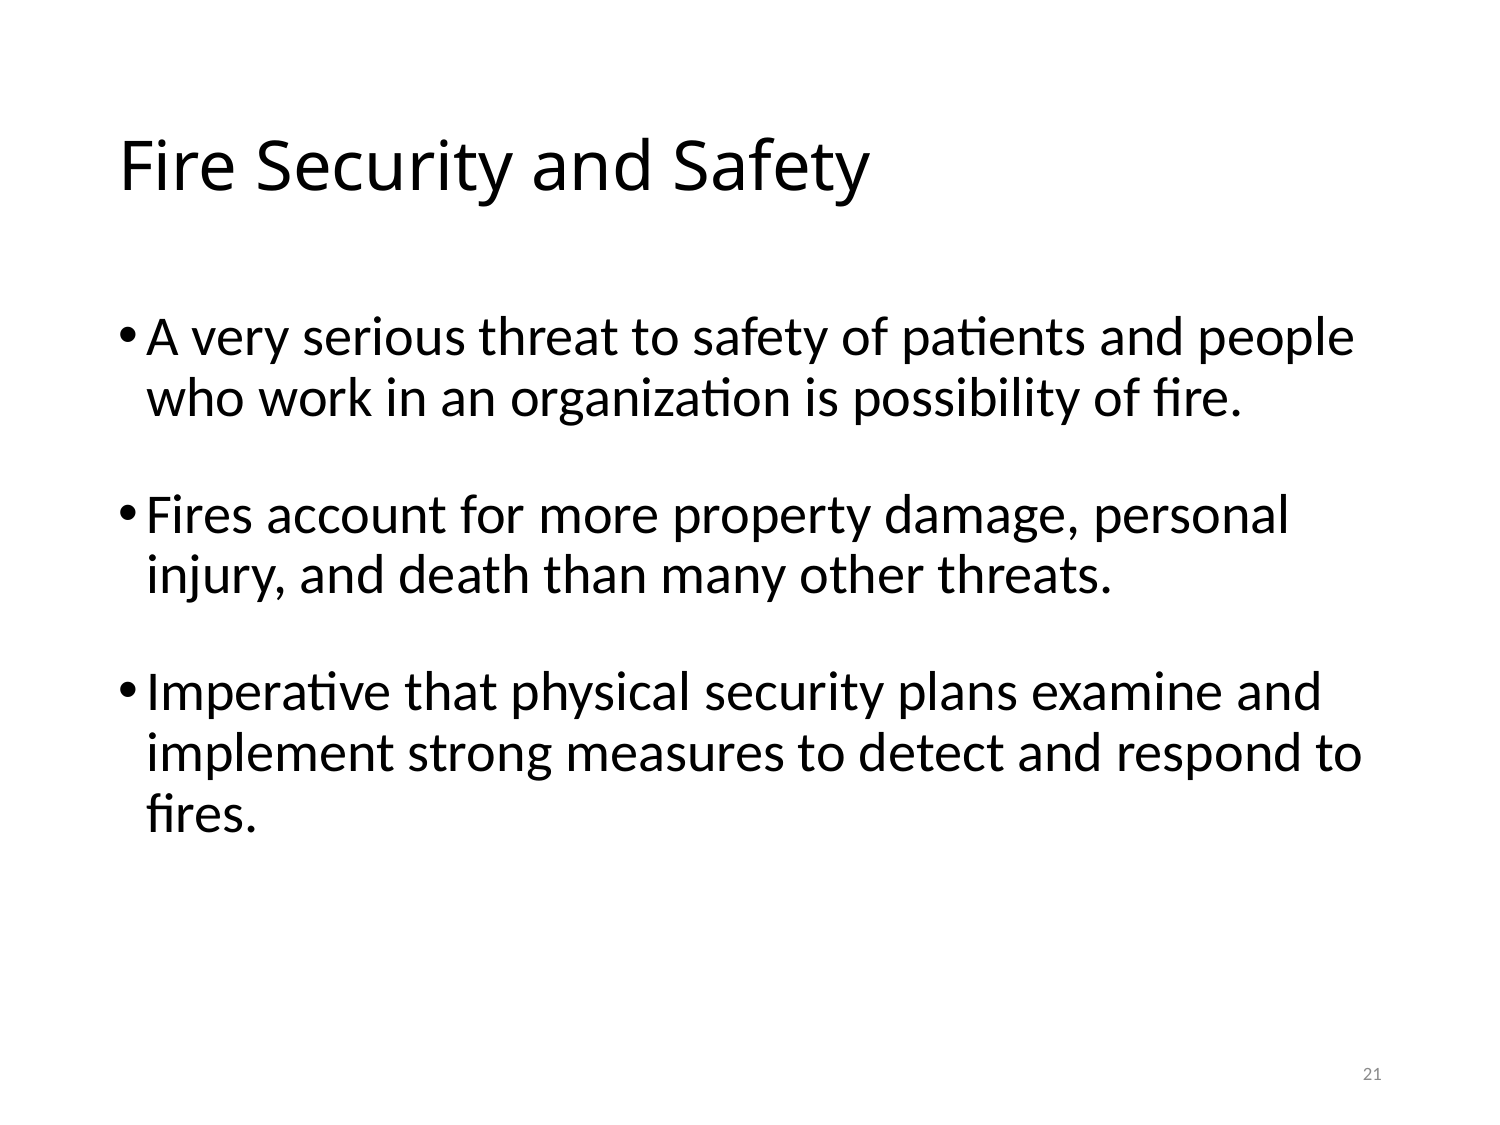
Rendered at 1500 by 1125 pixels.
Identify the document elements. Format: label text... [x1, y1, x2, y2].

title Fire Security and Safety [103, 59, 1397, 278]
slide_number 21 [1059, 1042, 1397, 1103]
list A very serious threat to safety of patients and people who work in an organization is possibility of fire. Fires account for more property damage, personal injury, and death than many other threats. Imperative that physical security plans examine and implement strong measures to detect and respond to fires. [103, 299, 1397, 1014]
